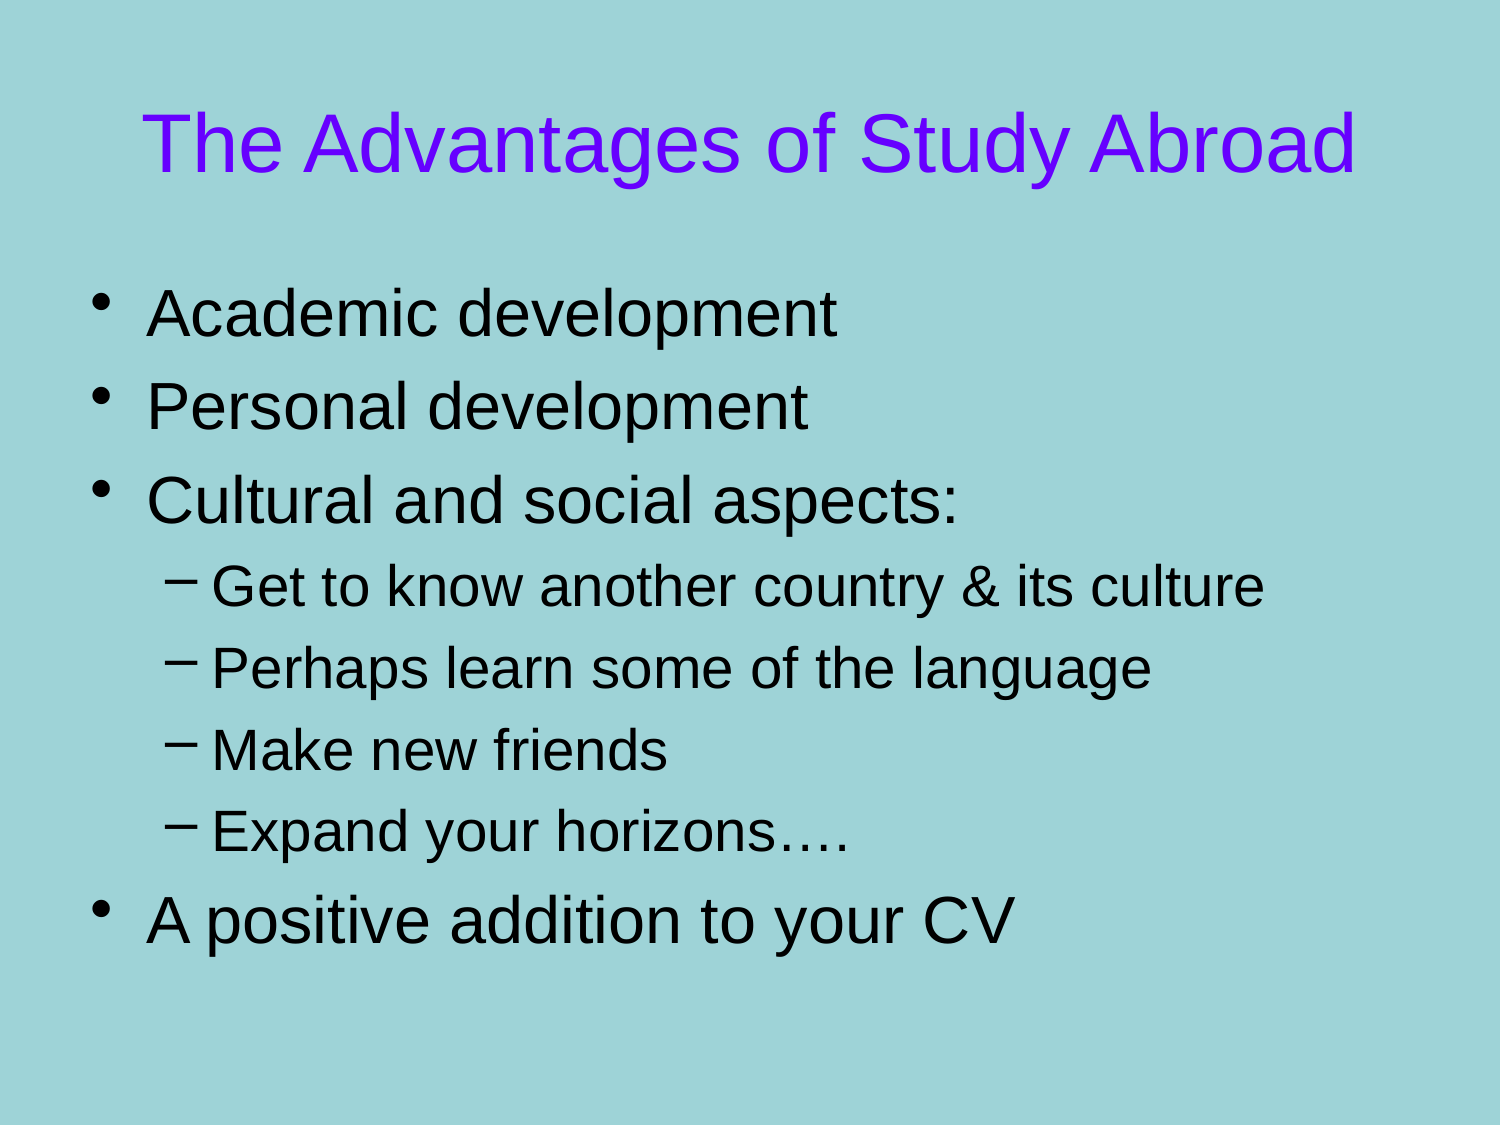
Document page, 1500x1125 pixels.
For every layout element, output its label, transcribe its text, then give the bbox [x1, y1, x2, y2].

list Academic development Personal development Cultural and social aspects: Get to know another country & its culture Perhaps learn some of the language Make new friends Expand your horizons…. A positive addition to your CV [74, 262, 1426, 1006]
title The Advantages of Study Abroad [74, 44, 1426, 233]
